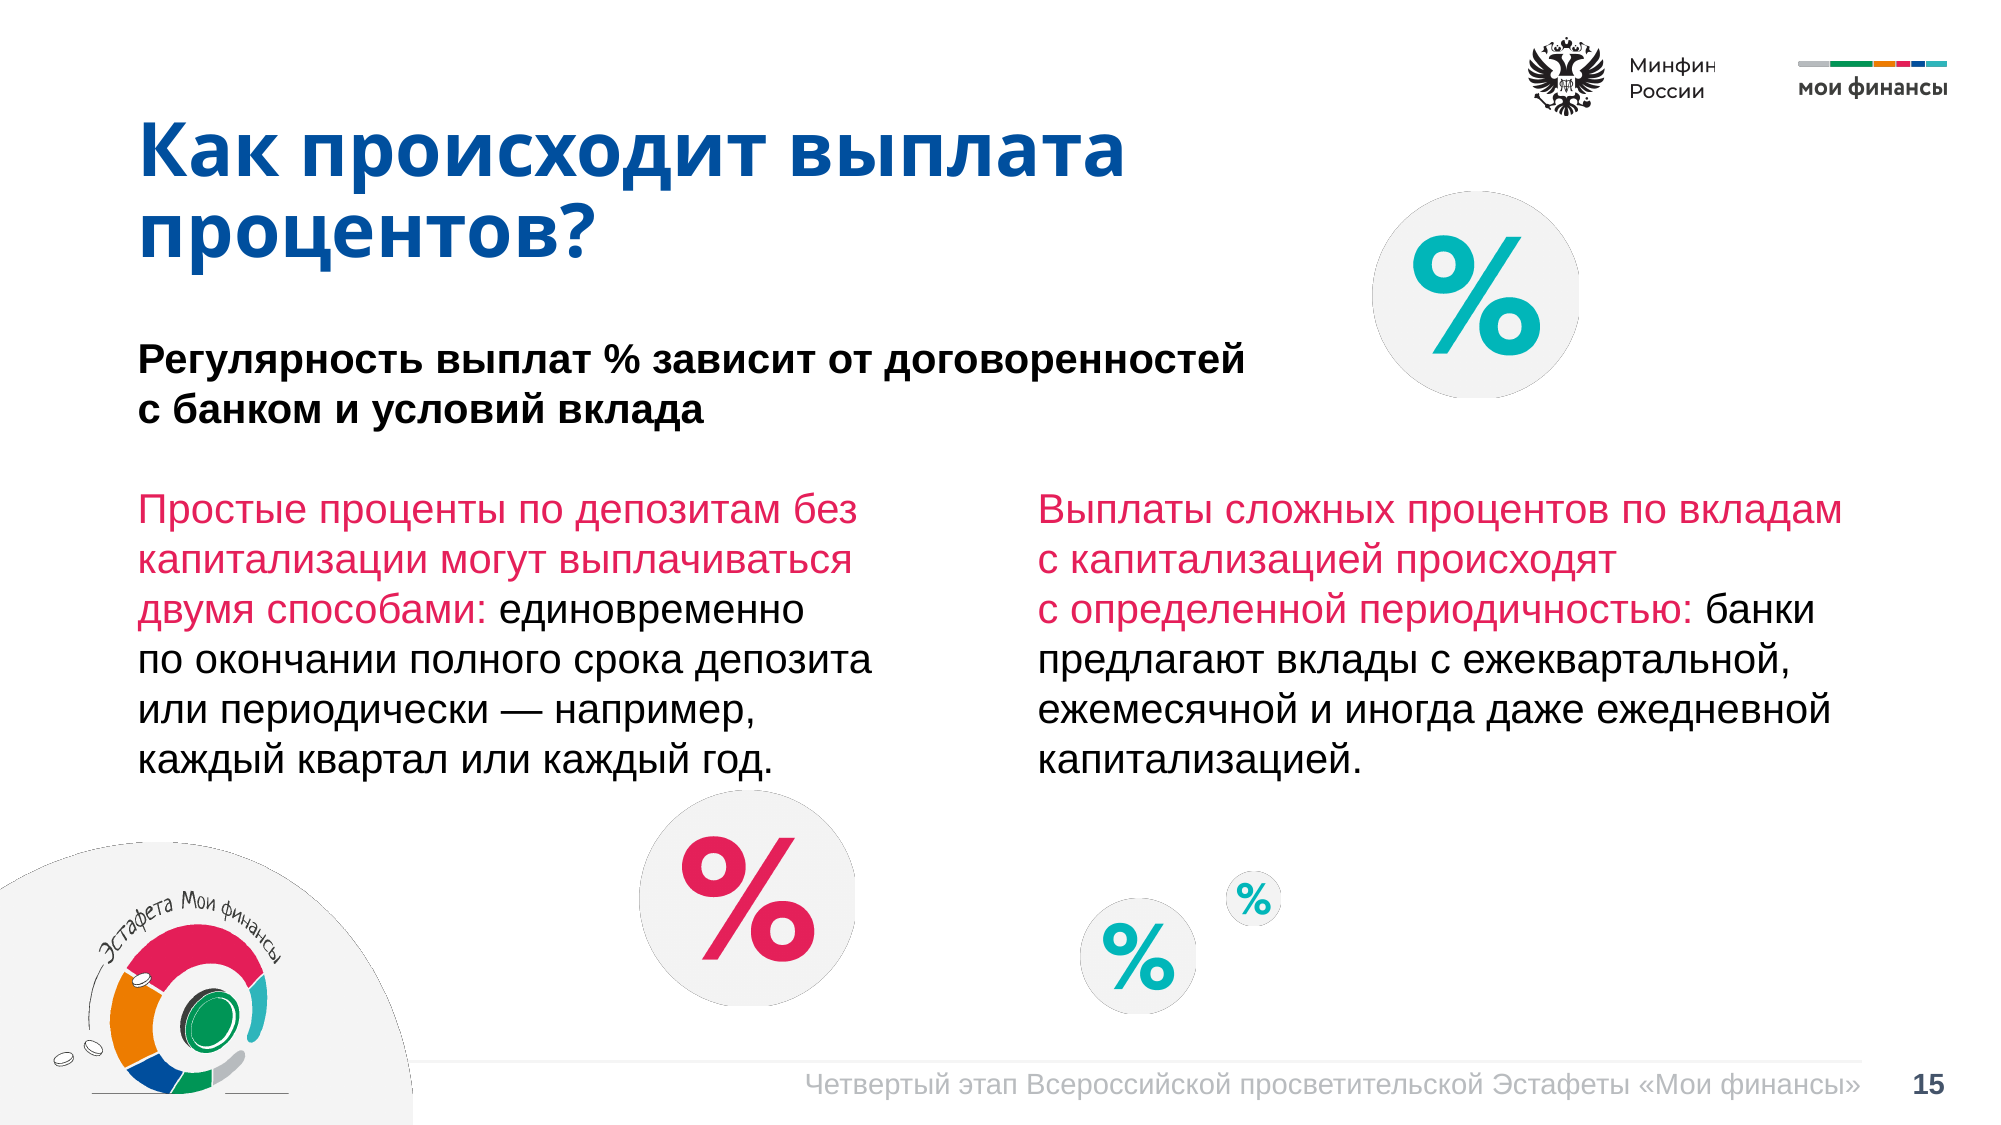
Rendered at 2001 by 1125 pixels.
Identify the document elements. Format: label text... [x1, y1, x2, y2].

picture [1225, 871, 1281, 927]
picture [1080, 898, 1196, 1014]
text_box Регулярность выплат % зависит от договоренностей с банком и условий вклада [137, 331, 1320, 432]
text_box 15 [1862, 1065, 1945, 1125]
picture [639, 790, 855, 1007]
text_box Выплаты сложных процентов по вкладам с капитализацией происходят с определенной периодичностью: банки предлагают вклады с ежеквартальной, ежемесячной и иногда даже ежедневной капитализацией. [1037, 481, 1863, 782]
text_box Простые проценты по депозитам без капитализации могут выплачиваться двумя способами: единовременно по окончании полного срока депозита или периодически — например, каждый квартал или каждый год. [137, 481, 914, 783]
picture [1372, 191, 1579, 399]
picture [1798, 61, 1947, 99]
picture [0, 842, 414, 1125]
picture [1528, 37, 1715, 116]
title Как происходит выплата процентов? [137, 111, 1342, 267]
